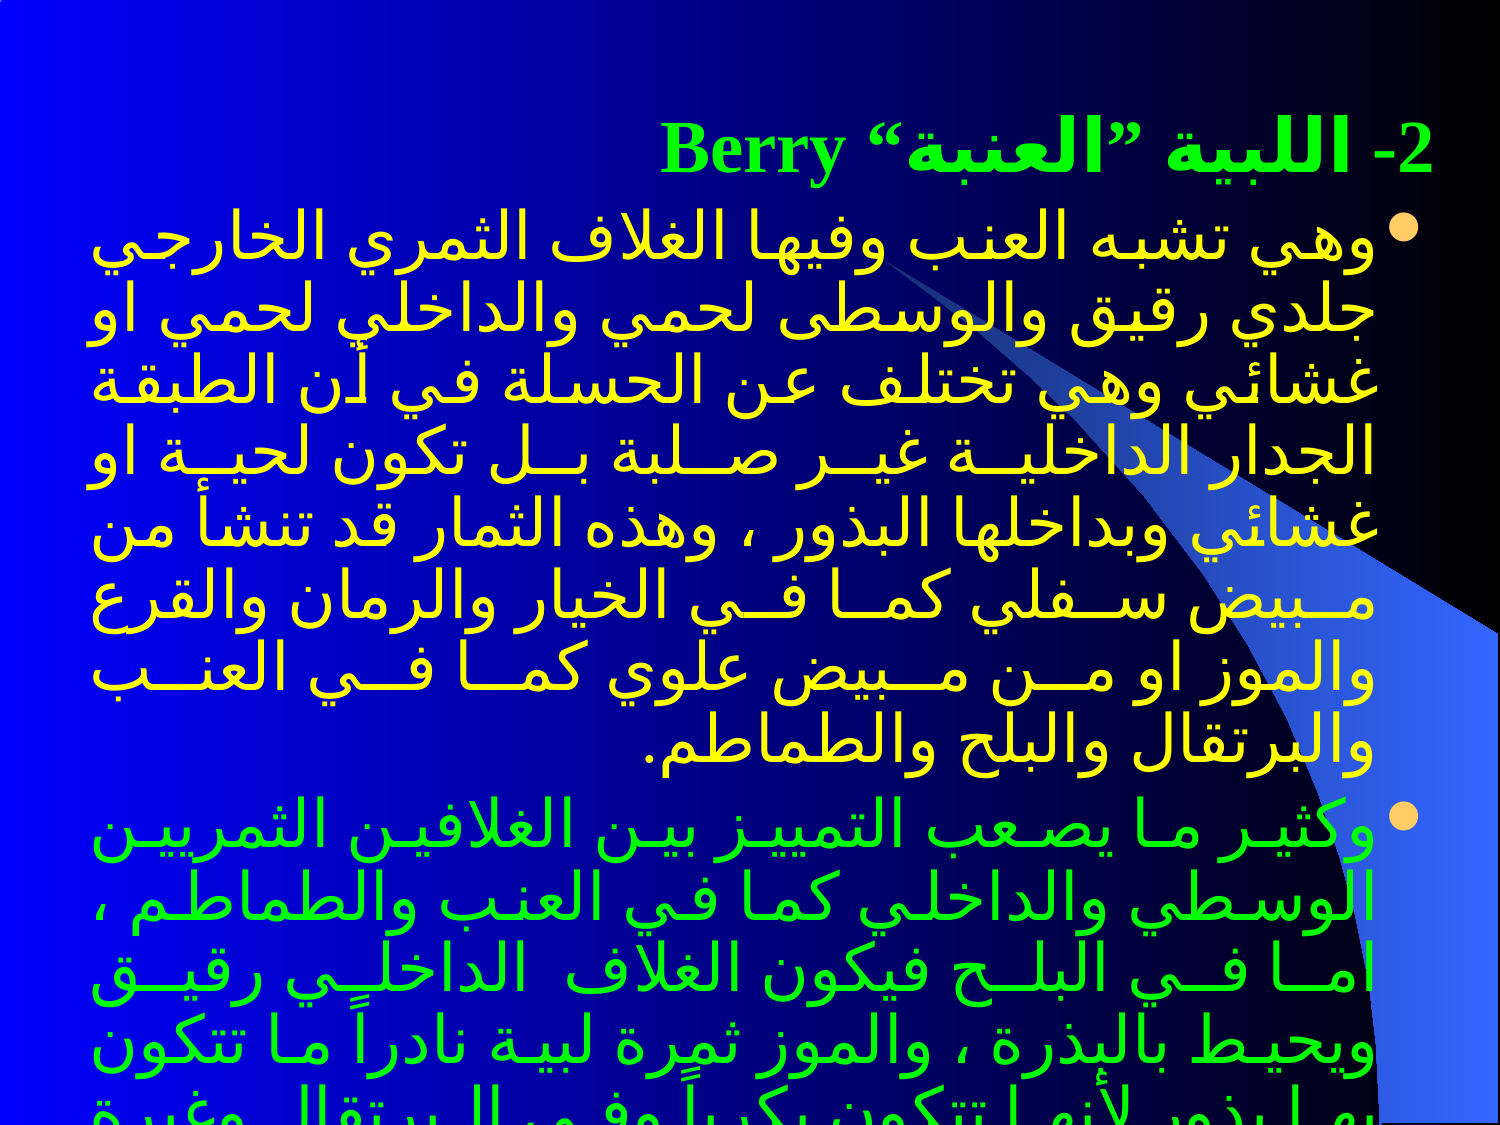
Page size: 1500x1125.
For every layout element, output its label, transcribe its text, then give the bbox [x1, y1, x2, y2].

text_box 2- اللبية ”العنبة“ Berry وهي تشبه العنب وفيها الغلاف الثمري الخارجي جلدي رقيق والوسطى لحمي والداخلي لحمي او غشائي وهي تختلف عن الحسلة في أن الطبقة الجدار الداخلية غير صلبة بل تكون لحية او غشائي وبداخلها البذور ، وهذه الثمار قد تنشأ من مبيض سفلي كما في الخيار والرمان والقرع والموز او من مبيض علوي كما في العنب والبرتقال والبلح والطماطم. وكثير ما يصعب التمييز بين الغلافين الثمريين الوسطي والداخلي كما في العنب والطماطم ، اما في البلح فيكون الغلاف الداخلي رقيق ويحيط بالبذرة ، والموز ثمرة لبية نادراً ما تتكون بها بذور لأنها تتكون بكرياً وفي البرتقال وغيرة من الموالح تنشأ الثمرة من مبيض علوي مكون من كرابل ملحمة. [75, 99, 1450, 1050]
